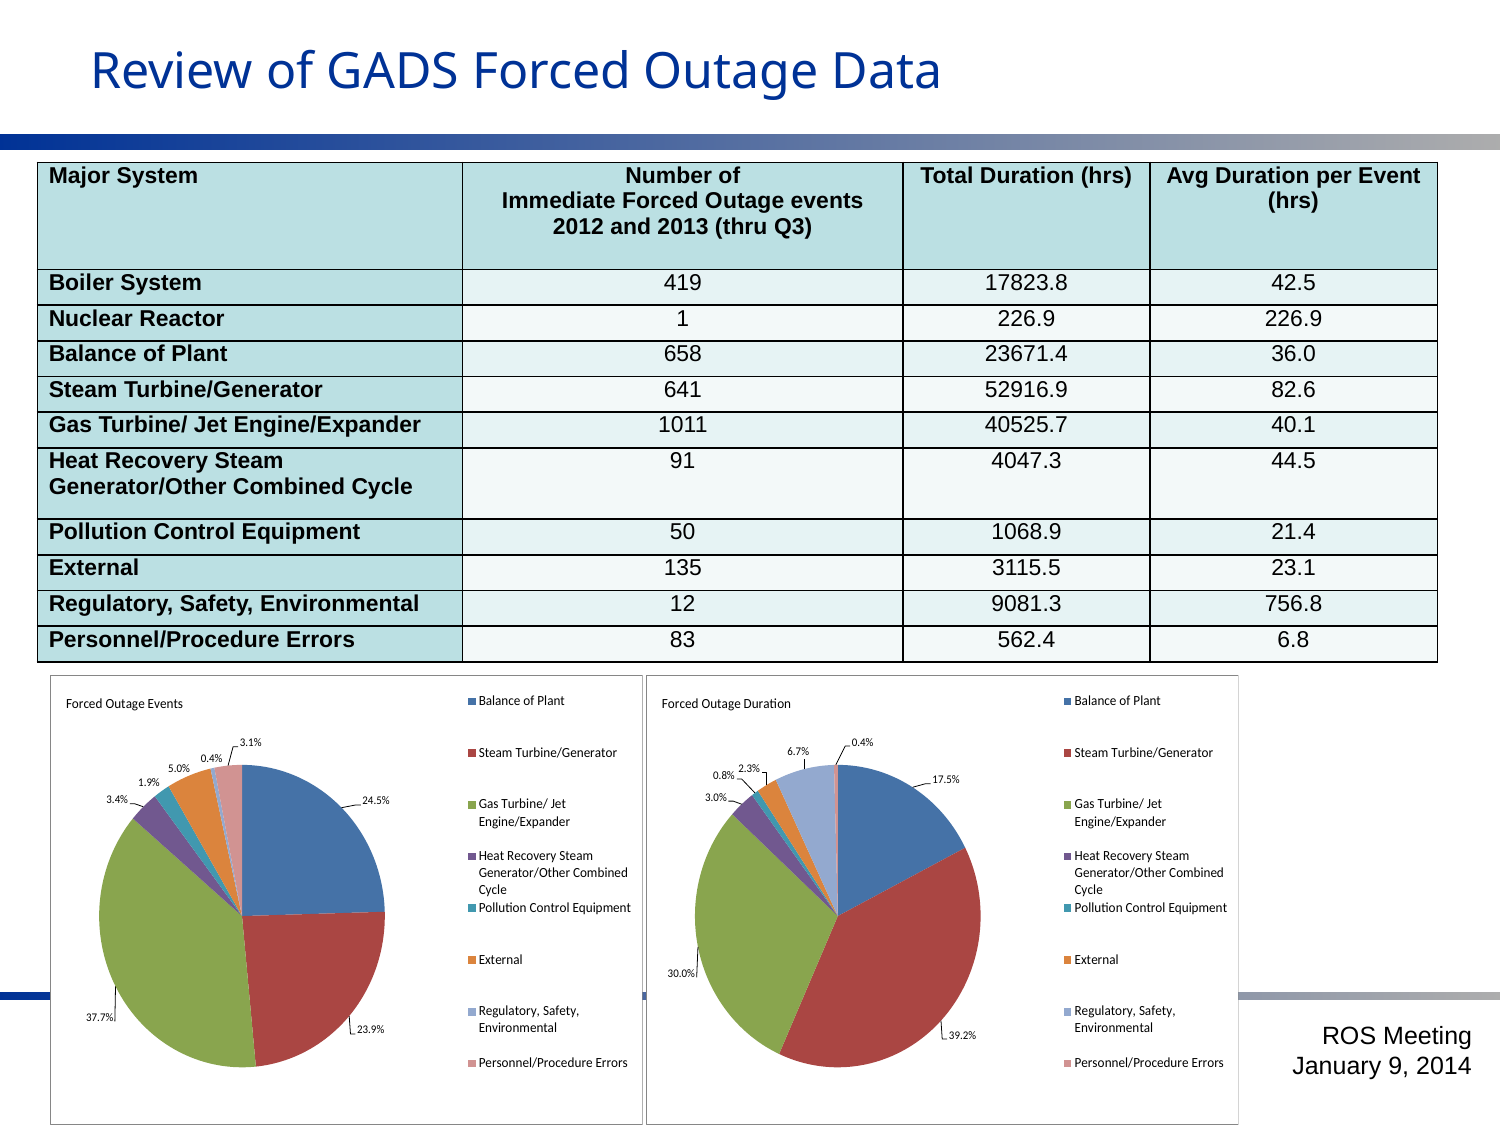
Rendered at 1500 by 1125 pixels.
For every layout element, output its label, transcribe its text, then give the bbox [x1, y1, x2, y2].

footer ROS Meeting January 9, 2014 [1244, 1012, 1488, 1101]
table_cell 21.4 [1151, 520, 1437, 554]
table_cell Nuclear Reactor [38, 306, 462, 340]
table_cell 562.4 [904, 627, 1149, 661]
table_cell 6.8 [1151, 627, 1437, 661]
table_cell External [38, 556, 462, 590]
table_cell 658 [463, 342, 902, 376]
table_cell 23.1 [1151, 556, 1437, 590]
picture [645, 674, 1239, 1125]
table_header Avg Duration per Event (hrs) [1151, 163, 1437, 269]
table_cell 52916.9 [904, 377, 1149, 411]
table_cell 9081.3 [904, 591, 1149, 625]
table_cell 1 [463, 306, 902, 340]
table_cell 36.0 [1151, 342, 1437, 376]
table_cell 419 [463, 270, 902, 304]
table_cell Personnel/Procedure Errors [38, 627, 462, 661]
table_cell Balance of Plant [38, 342, 462, 376]
table_cell 23671.4 [904, 342, 1149, 376]
table_cell 50 [463, 520, 902, 554]
table_cell 3115.5 [904, 556, 1149, 590]
table_cell 226.9 [1151, 306, 1437, 340]
table_cell 40.1 [1151, 413, 1437, 447]
table_cell 83 [463, 627, 902, 661]
table_cell Gas Turbine/ Jet Engine/Expander [38, 413, 462, 447]
table_header Total Duration (hrs) [904, 163, 1149, 269]
table_cell Boiler System [38, 270, 462, 304]
table_header Major System [38, 163, 462, 269]
table_cell 4047.3 [904, 449, 1149, 518]
picture [49, 674, 643, 1125]
table_cell Regulatory, Safety, Environmental [38, 591, 462, 625]
table_cell Pollution Control Equipment [38, 520, 462, 554]
table_cell Heat Recovery Steam Generator/Other Combined Cycle [38, 449, 462, 518]
table_cell 91 [463, 449, 902, 518]
table_cell 40525.7 [904, 413, 1149, 447]
table_cell 12 [463, 591, 902, 625]
table_cell 226.9 [904, 306, 1149, 340]
table_cell 44.5 [1151, 449, 1437, 518]
table_cell 641 [463, 377, 902, 411]
table_cell 17823.8 [904, 270, 1149, 304]
table_cell 42.5 [1151, 270, 1437, 304]
table_cell 135 [463, 556, 902, 590]
table_cell Steam Turbine/Generator [38, 377, 462, 411]
table_cell 1068.9 [904, 520, 1149, 554]
table_cell 82.6 [1151, 377, 1437, 411]
title Review of GADS Forced Outage Data [75, 12, 1450, 125]
table_cell 1011 [463, 413, 902, 447]
table_header Number of Immediate Forced Outage events 2012 and 2013 (thru Q3) [463, 163, 902, 269]
table_cell 756.8 [1151, 591, 1437, 625]
